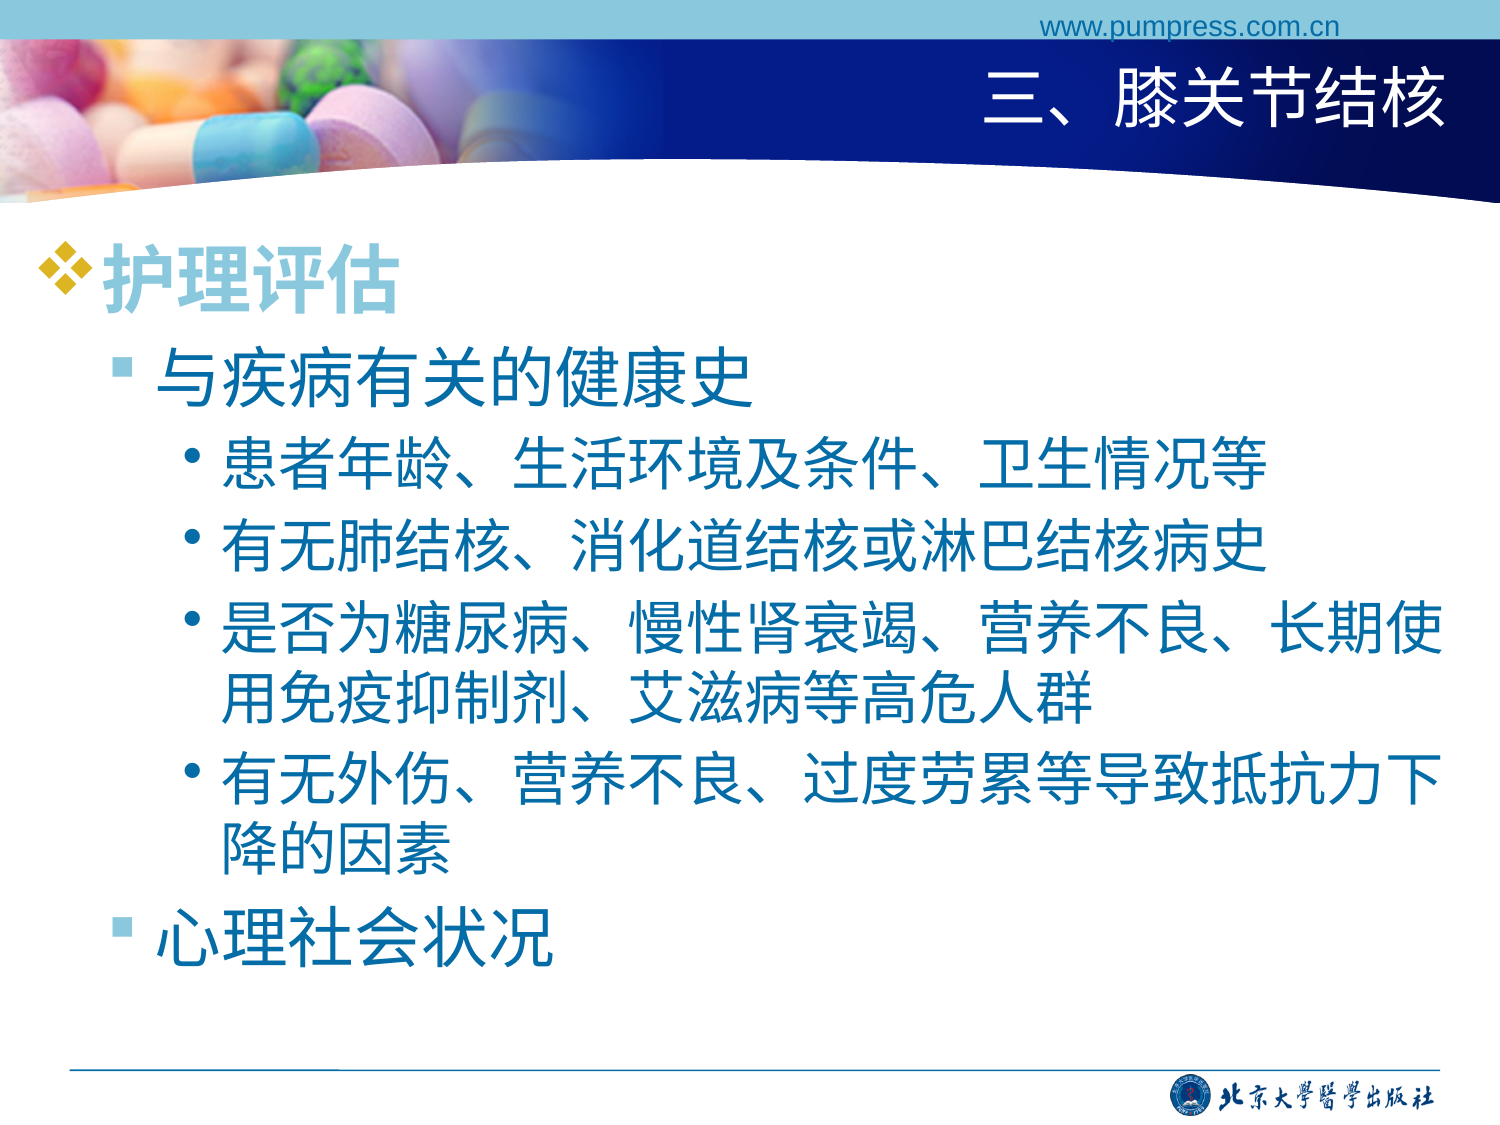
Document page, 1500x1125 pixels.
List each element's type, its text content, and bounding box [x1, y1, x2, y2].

list 护理评估 与疾病有关的健康史 患者年龄、生活环境及条件、卫生情况等 有无肺结核、消化道结核或淋巴结核病史 是否为糖尿病、慢性肾衰竭、营养不良、长期使用免疫抑制剂、艾滋病等高危人群 有无外伤、营养不良、过度劳累等导致抵抗力下降的因素 心理社会状况 [17, 224, 1500, 1026]
title 三、膝关节结核 [137, 49, 1463, 143]
slide_number www.pumpress.com.cn [1025, 0, 1463, 38]
picture [1170, 1074, 1436, 1118]
picture [0, 40, 1500, 203]
